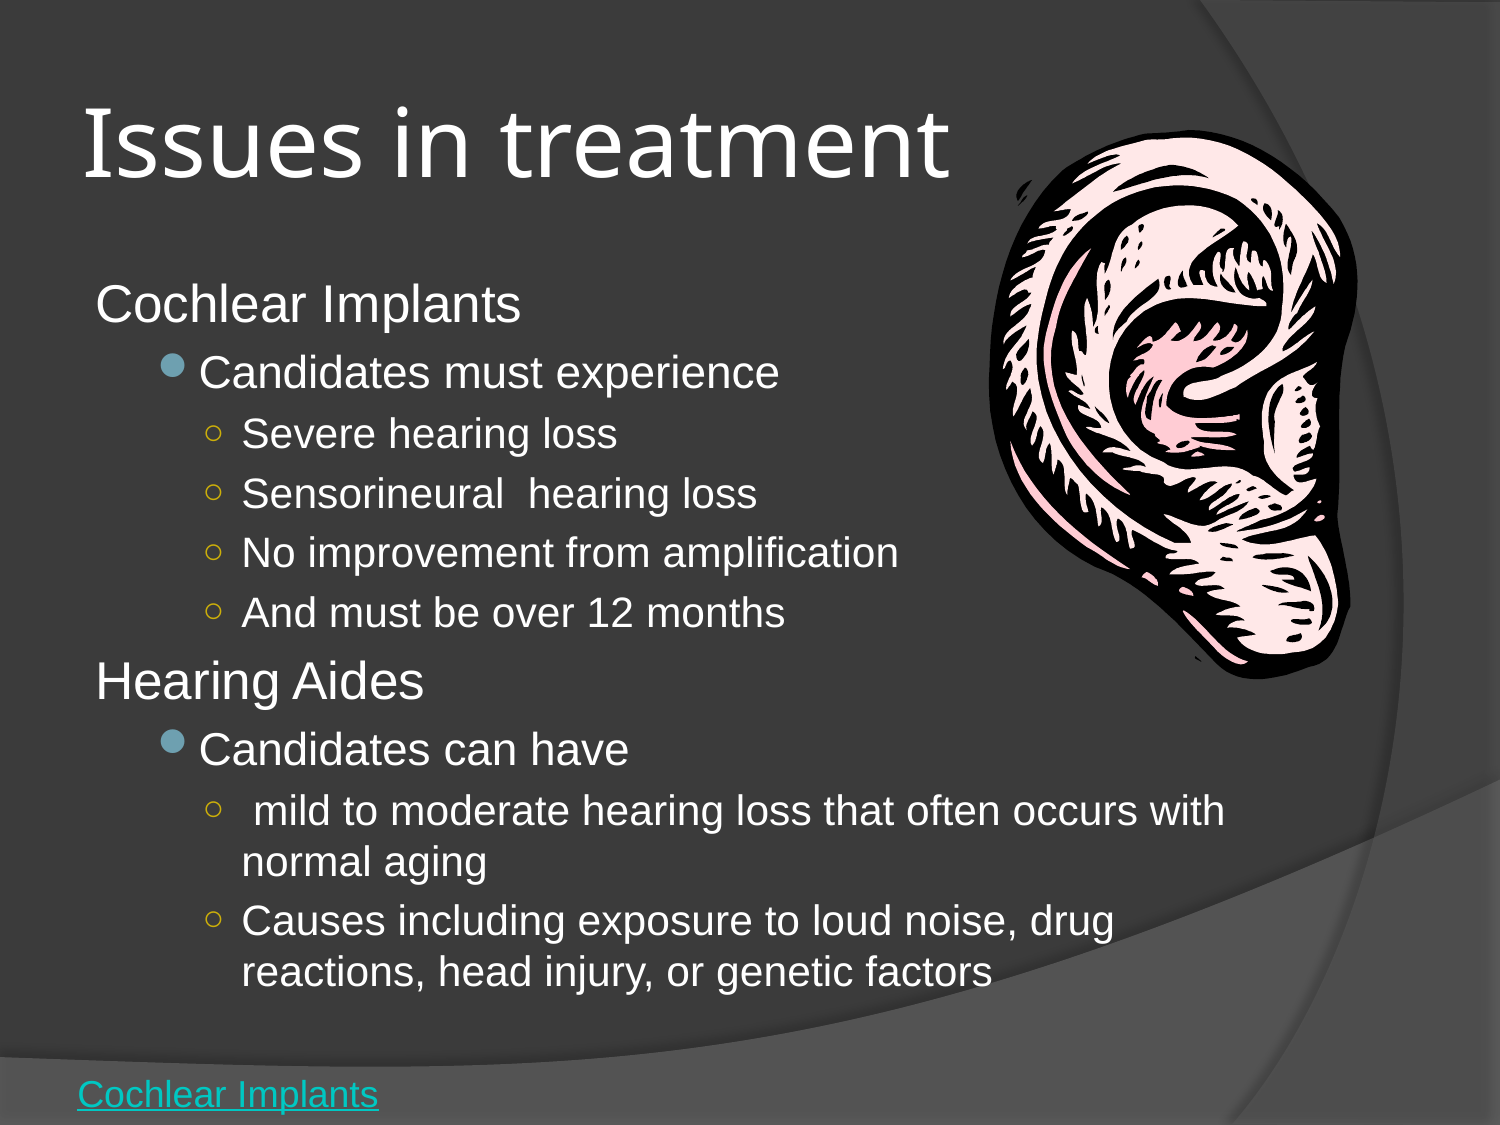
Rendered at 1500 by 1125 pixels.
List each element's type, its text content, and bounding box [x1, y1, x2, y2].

title Issues in treatment [75, 45, 1300, 233]
list Cochlear Implants Candidates must experience Severe hearing loss Sensorineural hearing loss No improvement from amplification And must be over 12 months Hearing Aides Candidates can have mild to moderate hearing loss that often occurs with normal aging Causes including exposure to loud noise, drug reactions, head injury, or genetic factors [75, 262, 1300, 1005]
picture [987, 124, 1363, 685]
text_box Cochlear Implants [62, 1062, 1063, 1123]
